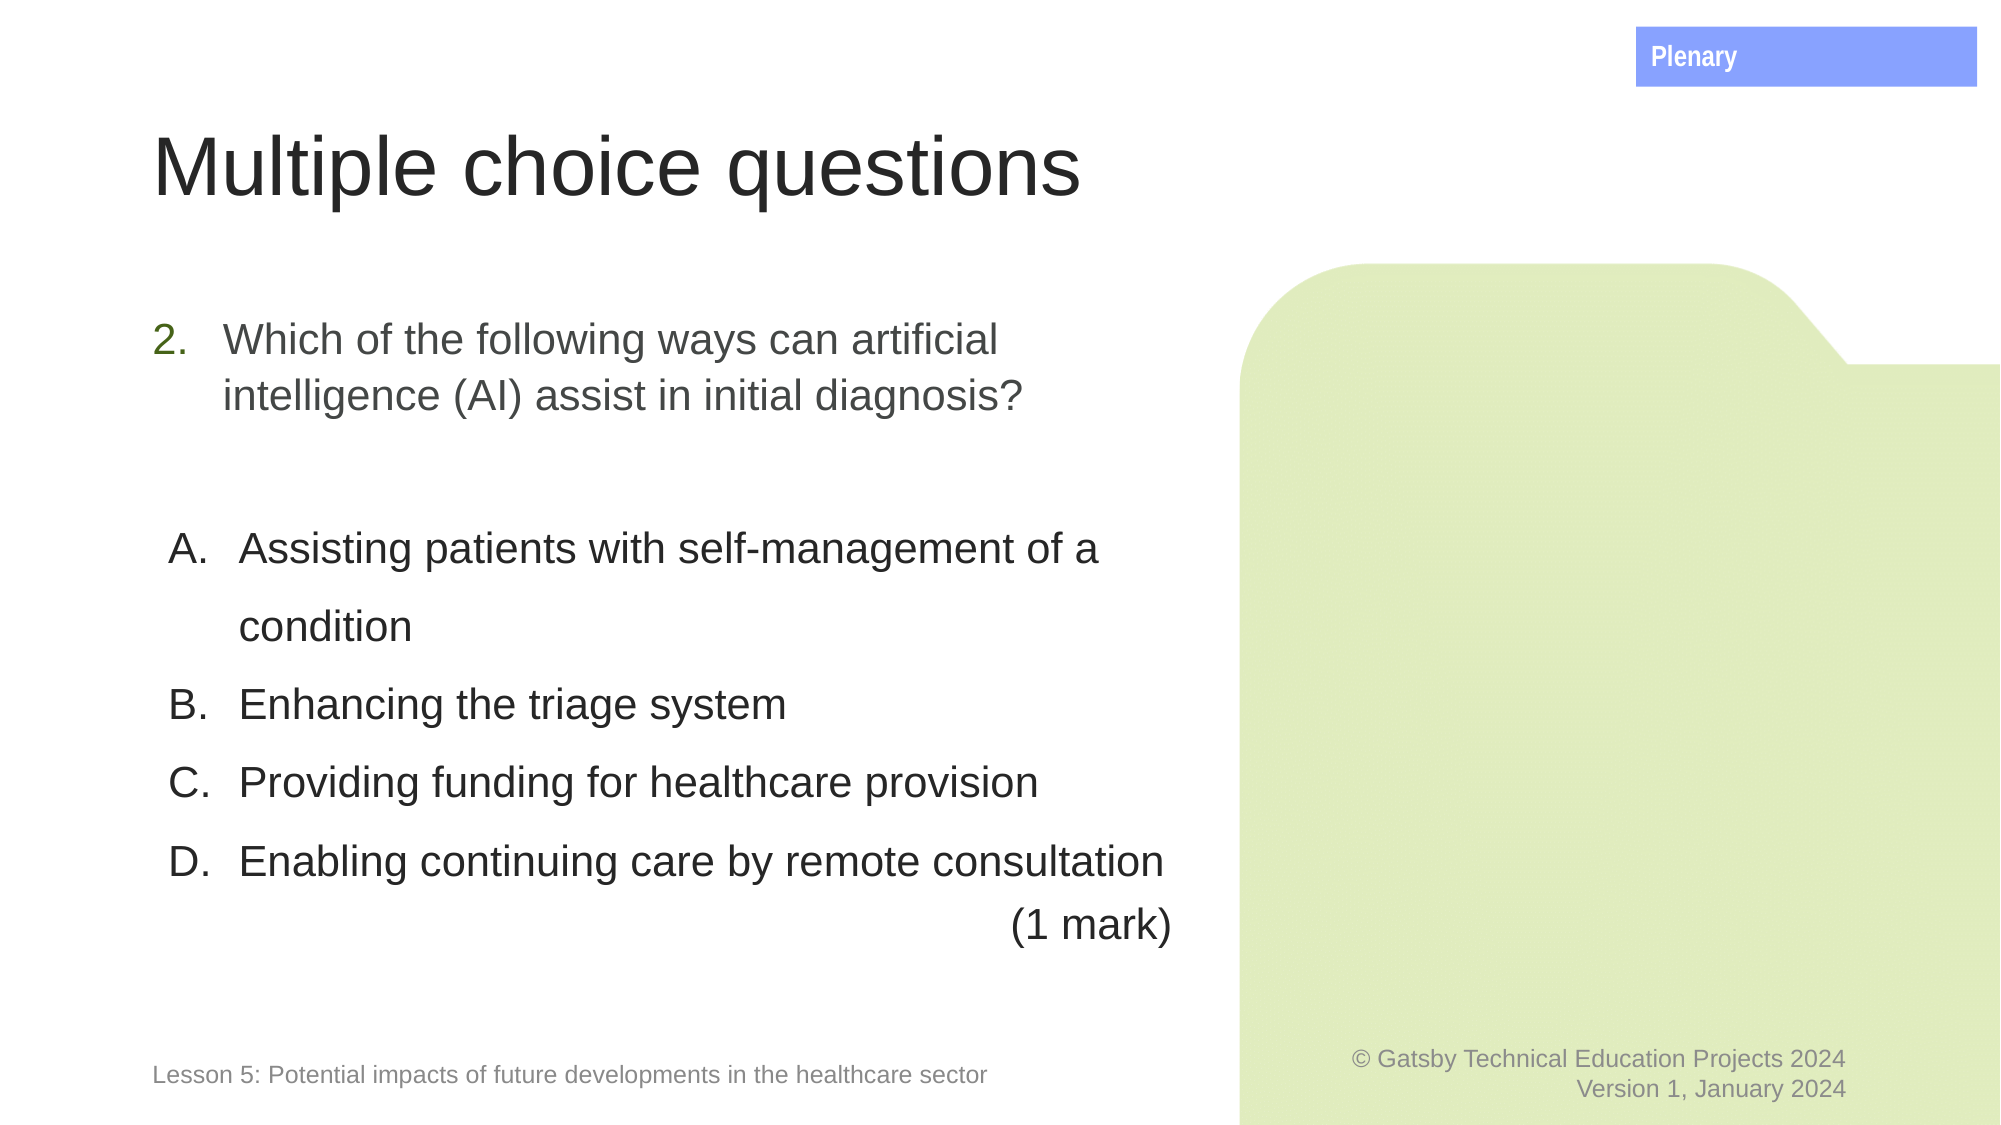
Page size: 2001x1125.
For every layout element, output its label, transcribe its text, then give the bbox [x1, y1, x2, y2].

picture [1239, 0, 2000, 1125]
list Which of the following ways can artificial intelligence (AI) assist in initial diagnosis? Assisting patients with self-management of a condition Enhancing the triage system Providing funding for healthcare provision Enabling continuing care by remote consultation (1 mark) [137, 299, 1188, 1014]
list Plenary [1636, 26, 1978, 87]
list Lesson 5: Potential impacts of future developments in the healthcare sector [137, 1042, 1076, 1103]
title Multiple choice questions [137, 59, 1863, 278]
